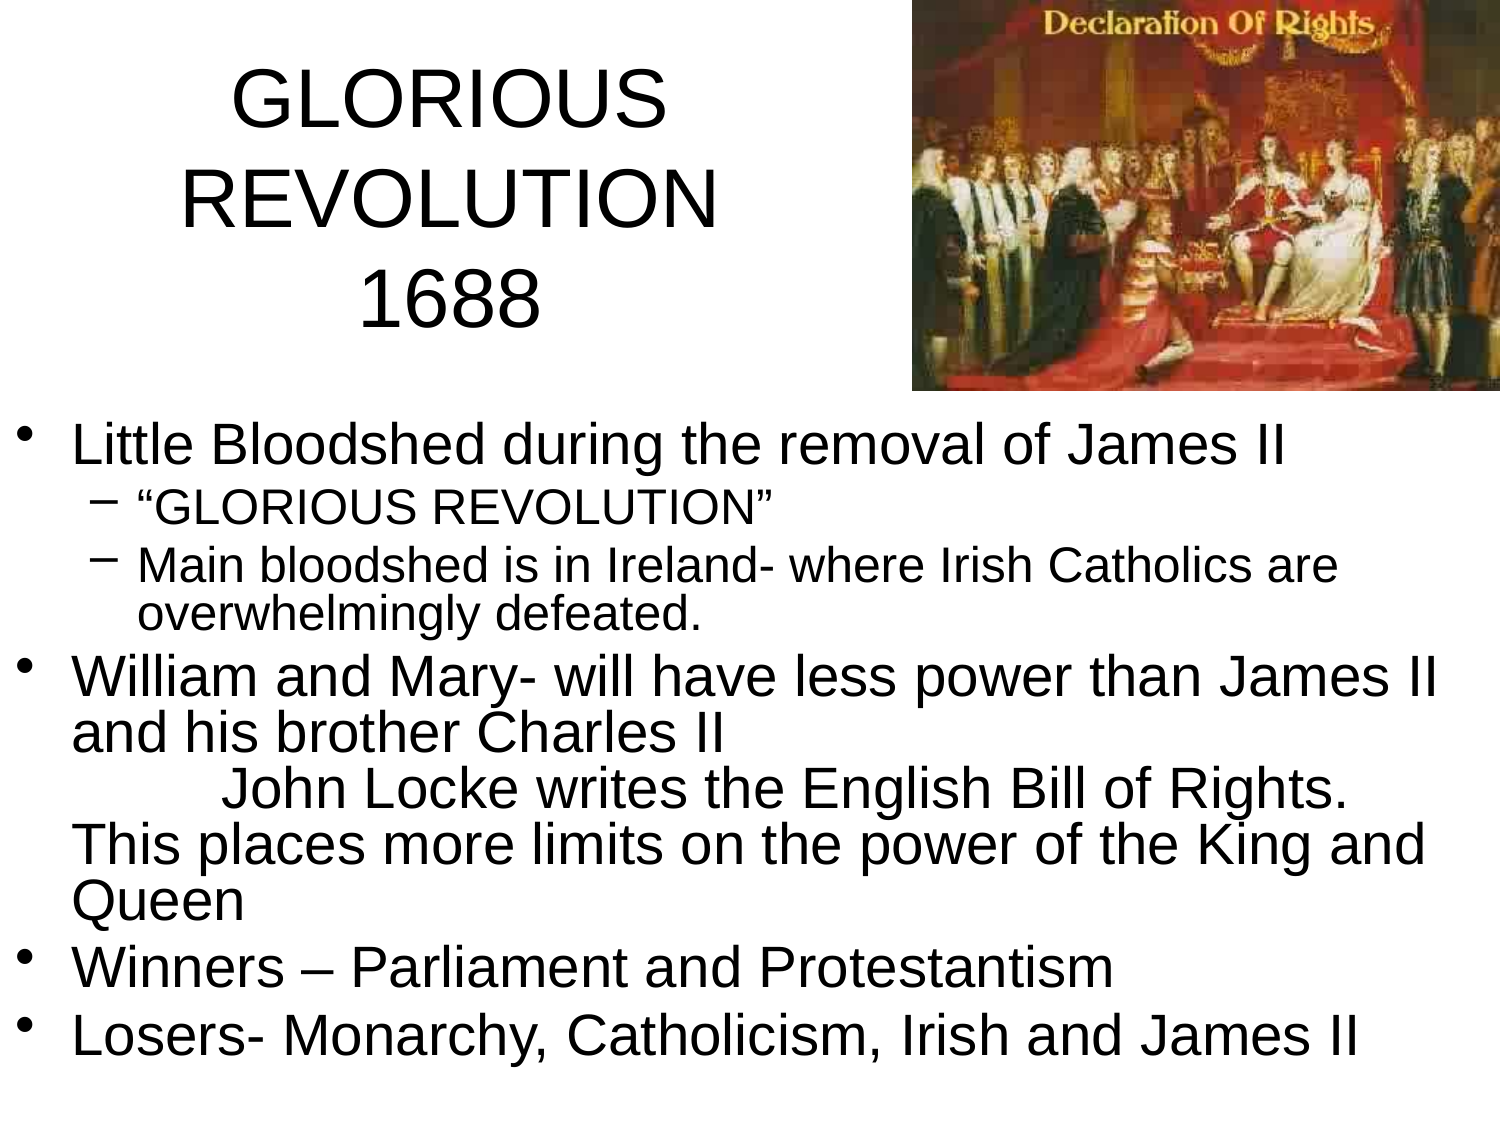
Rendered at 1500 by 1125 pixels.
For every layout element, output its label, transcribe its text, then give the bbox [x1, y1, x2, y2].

title GLORIOUS REVOLUTION 1688 [49, 99, 851, 288]
list Little Bloodshed during the removal of James II “GLORIOUS REVOLUTION” Main bloodshed is in Ireland- where Irish Catholics are overwhelmingly defeated. William and Mary- will have less power than James II and his brother Charles II John Locke writes the English Bill of Rights. This places more limits on the power of the King and Queen Winners – Parliament and Protestantism Losers- Monarchy, Catholicism, Irish and James II [0, 412, 1500, 1125]
picture [912, 0, 1500, 391]
